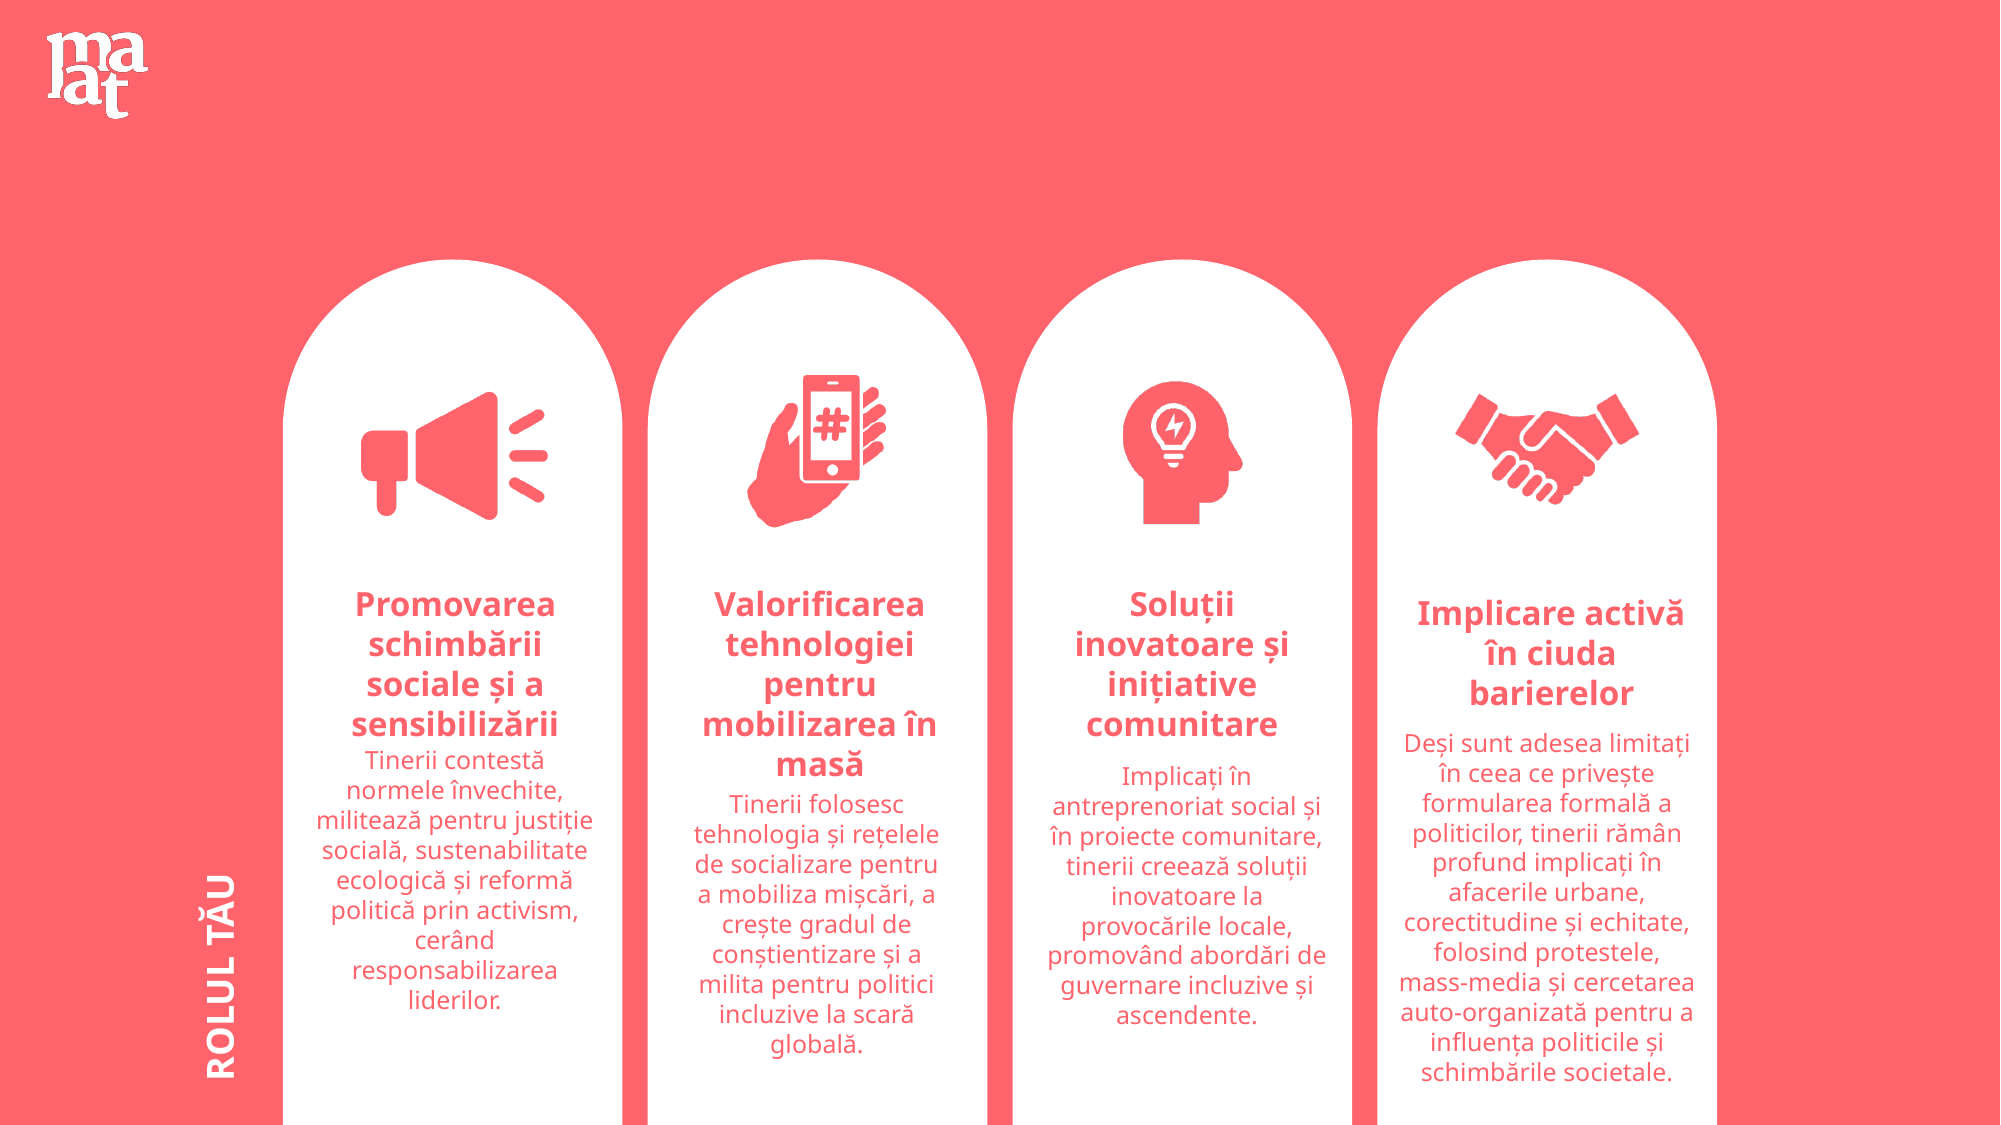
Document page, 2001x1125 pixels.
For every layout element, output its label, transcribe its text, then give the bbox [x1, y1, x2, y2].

text_box Implicare activă în ciuda barierelor [1395, 584, 1709, 719]
text_box Tinerii folosesc tehnologia și rețelele de socializare pentru a mobiliza mișcări, a crește gradul de conștientizare și a milita pentru politici incluzive la scară globală. [678, 791, 956, 1066]
text_box [646, 258, 989, 1125]
picture [1445, 347, 1649, 551]
text_box Tinerii contestă normele învechite, militează pentru justiție socială, sustenabilitate ecologică și reformă politică prin activism, cerând responsabilizarea liderilor. [301, 737, 609, 1022]
text_box Promovarea schimbării sociale și a sensibilizării [315, 576, 596, 737]
text_box ROLUL TĂU [189, 476, 249, 1096]
text_box Soluții inovatoare și inițiative comunitare [1029, 576, 1336, 751]
picture [1097, 371, 1267, 541]
text_box [1376, 258, 1719, 1125]
text_box Implicați în antreprenoriat social și în proiecte comunitare, tinerii creează soluții inovatoare la provocările locale, promovând abordări de guvernare incluzive și ascendente. [1031, 752, 1344, 1038]
picture [47, 32, 148, 119]
text_box [1011, 258, 1354, 1125]
text_box Valorificarea tehnologiei pentru mobilizarea în masă [678, 576, 962, 791]
picture [361, 391, 548, 521]
picture [747, 375, 888, 528]
text_box [281, 258, 624, 1125]
text_box Deși sunt adesea limitați în ceea ce privește formularea formală a politicilor, tinerii rămân profund implicați în afacerile urbane, corectitudine și echitate, folosind protestele, mass-media și cercetarea auto-organizată pentru a influența politicile și schimbările societale. [1381, 719, 1713, 1094]
text_box [0, 0, 2000, 1125]
